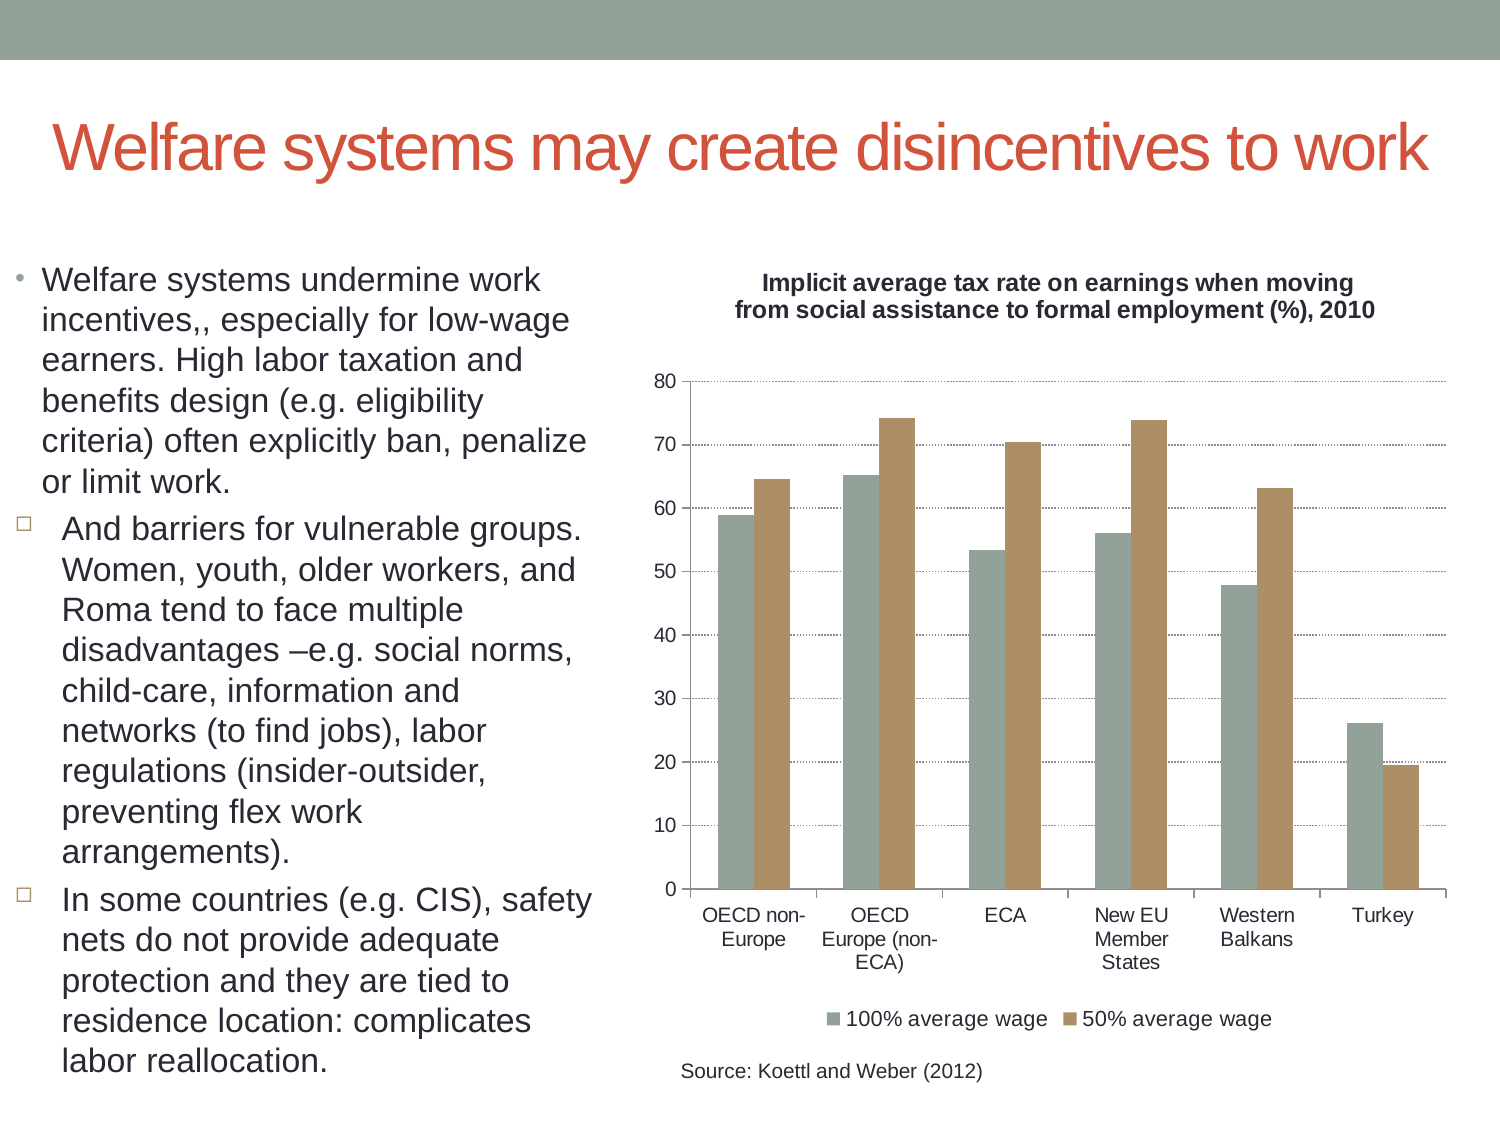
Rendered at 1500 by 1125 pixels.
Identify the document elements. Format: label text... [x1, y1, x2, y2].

text_box Source: Koettl and Weber (2012) [665, 1050, 998, 1090]
title Welfare systems may create disincentives to work [37, 62, 1475, 225]
list Welfare systems undermine work incentives,, especially for low-wage earners. High labor taxation and benefits design (e.g. eligibility criteria) often explicitly ban, penalize or limit work. And barriers for vulnerable groups. Women, youth, older workers, and Roma tend to face multiple disadvantages –e.g. social norms, child-care, information and networks (to find jobs), labor regulations (insider-outsider, preventing flex work arrangements). In some countries (e.g. CIS), safety nets do not provide adequate protection and they are tied to residence location: complicates labor reallocation. [0, 249, 613, 1100]
chart [637, 262, 1463, 1038]
